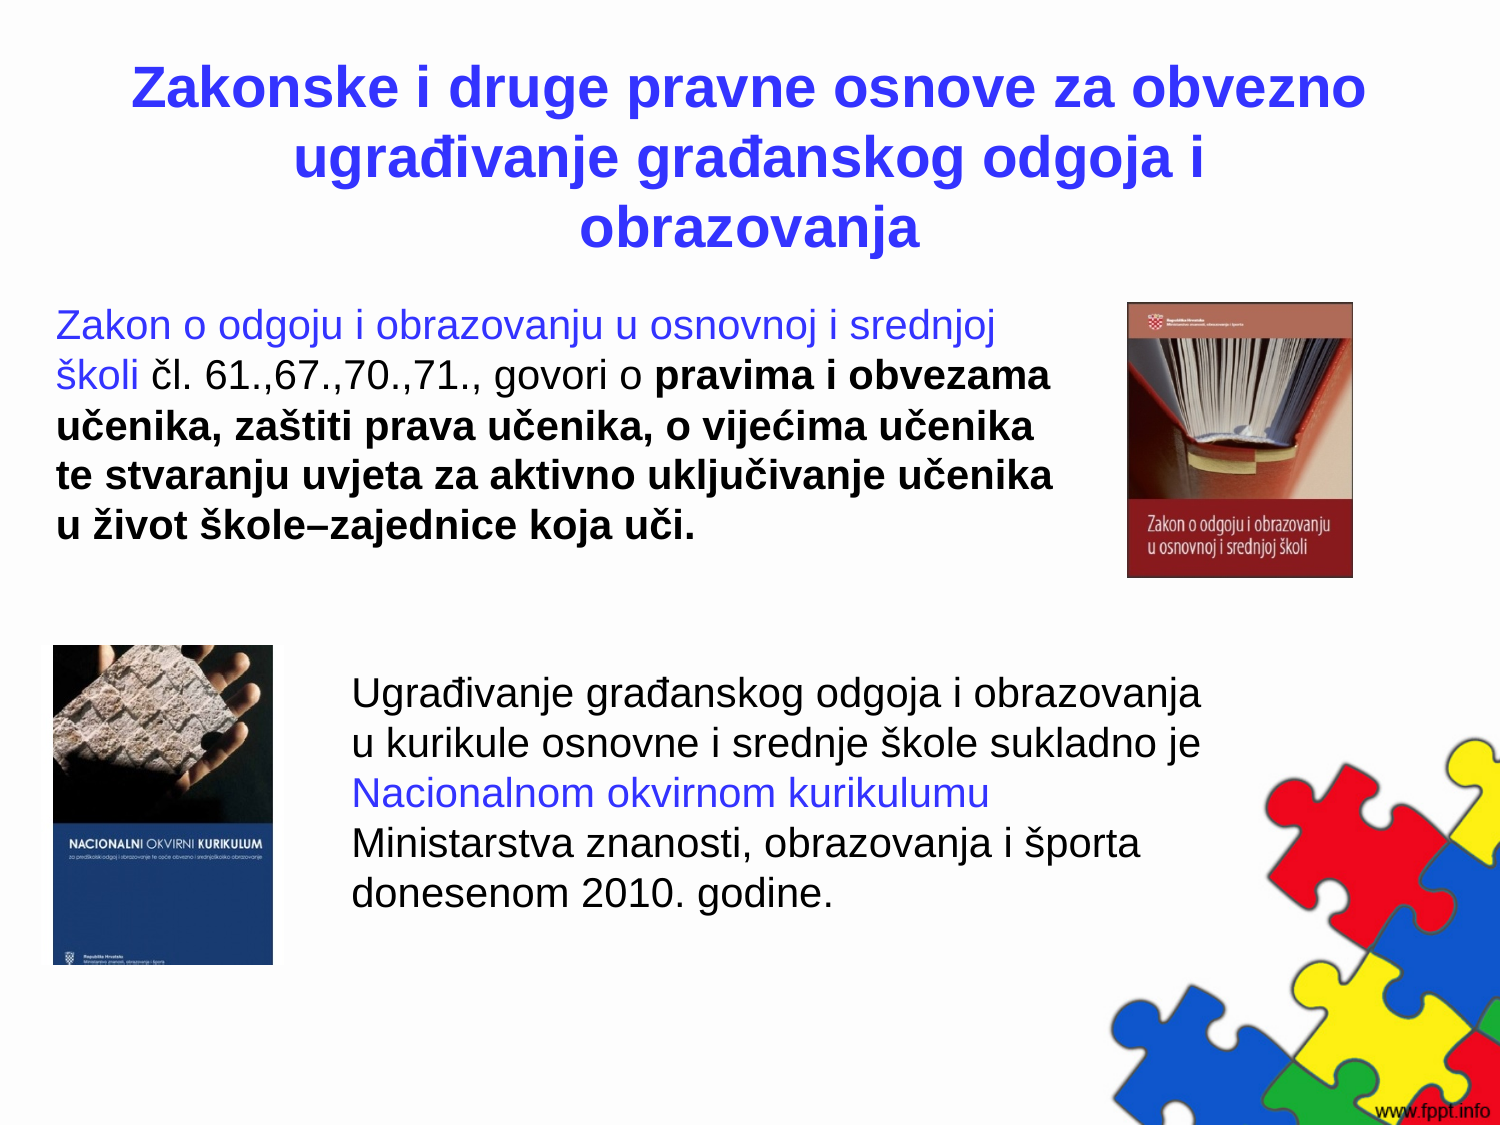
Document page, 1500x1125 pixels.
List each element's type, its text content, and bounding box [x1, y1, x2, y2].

title Zakonske i druge pravne osnove za obvezno ugrađivanje građanskog odgoja i obrazovanja [74, 44, 1426, 233]
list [40, 644, 284, 965]
text_box Zakon o odgoju i obrazovanju u osnovnoj i srednjoj školi čl. 61.,67.,70.,71., govori o pravima i obvezama učenika, zaštiti prava učenika, o vijećima učenika te stvaranju uvjeta za aktivno uključivanje učenika u život škole–zajednice koja uči. [41, 290, 1069, 556]
text_box Ugrađivanje građanskog odgoja i obrazovanja u kurikule osnovne i srednje škole sukladno je Nacionalnom okvirnom kurikulumu Ministarstva znanosti, obrazovanja i športa donesenom 2010. godine. [336, 658, 1223, 924]
picture [0, 0, 1500, 1125]
